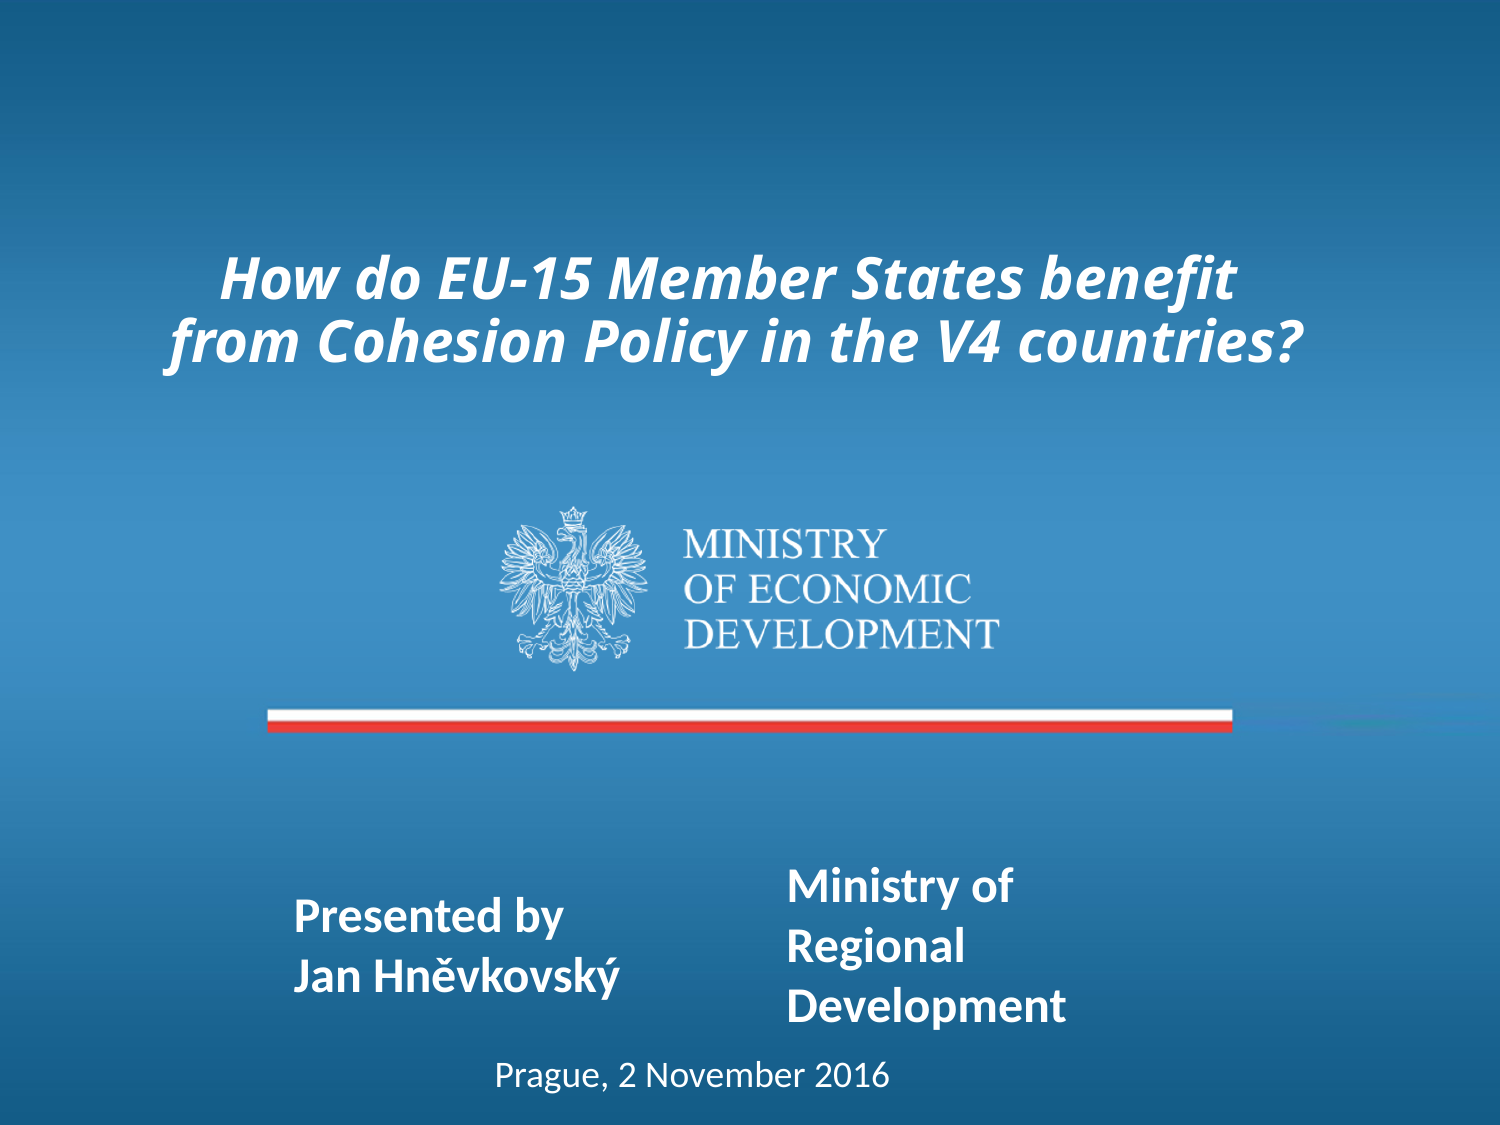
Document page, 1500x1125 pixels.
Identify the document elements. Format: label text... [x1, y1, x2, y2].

text_box Presented by Jan Hněvkovský [279, 875, 690, 1010]
title How do EU-15 Member States benefit from Cohesion Policy in the V4 countries? [8, 209, 1464, 416]
text_box Ministry of Regional Development [771, 844, 1161, 1040]
picture [0, 0, 1500, 1125]
text_box Prague, 2 November 2016 [479, 1042, 1064, 1103]
